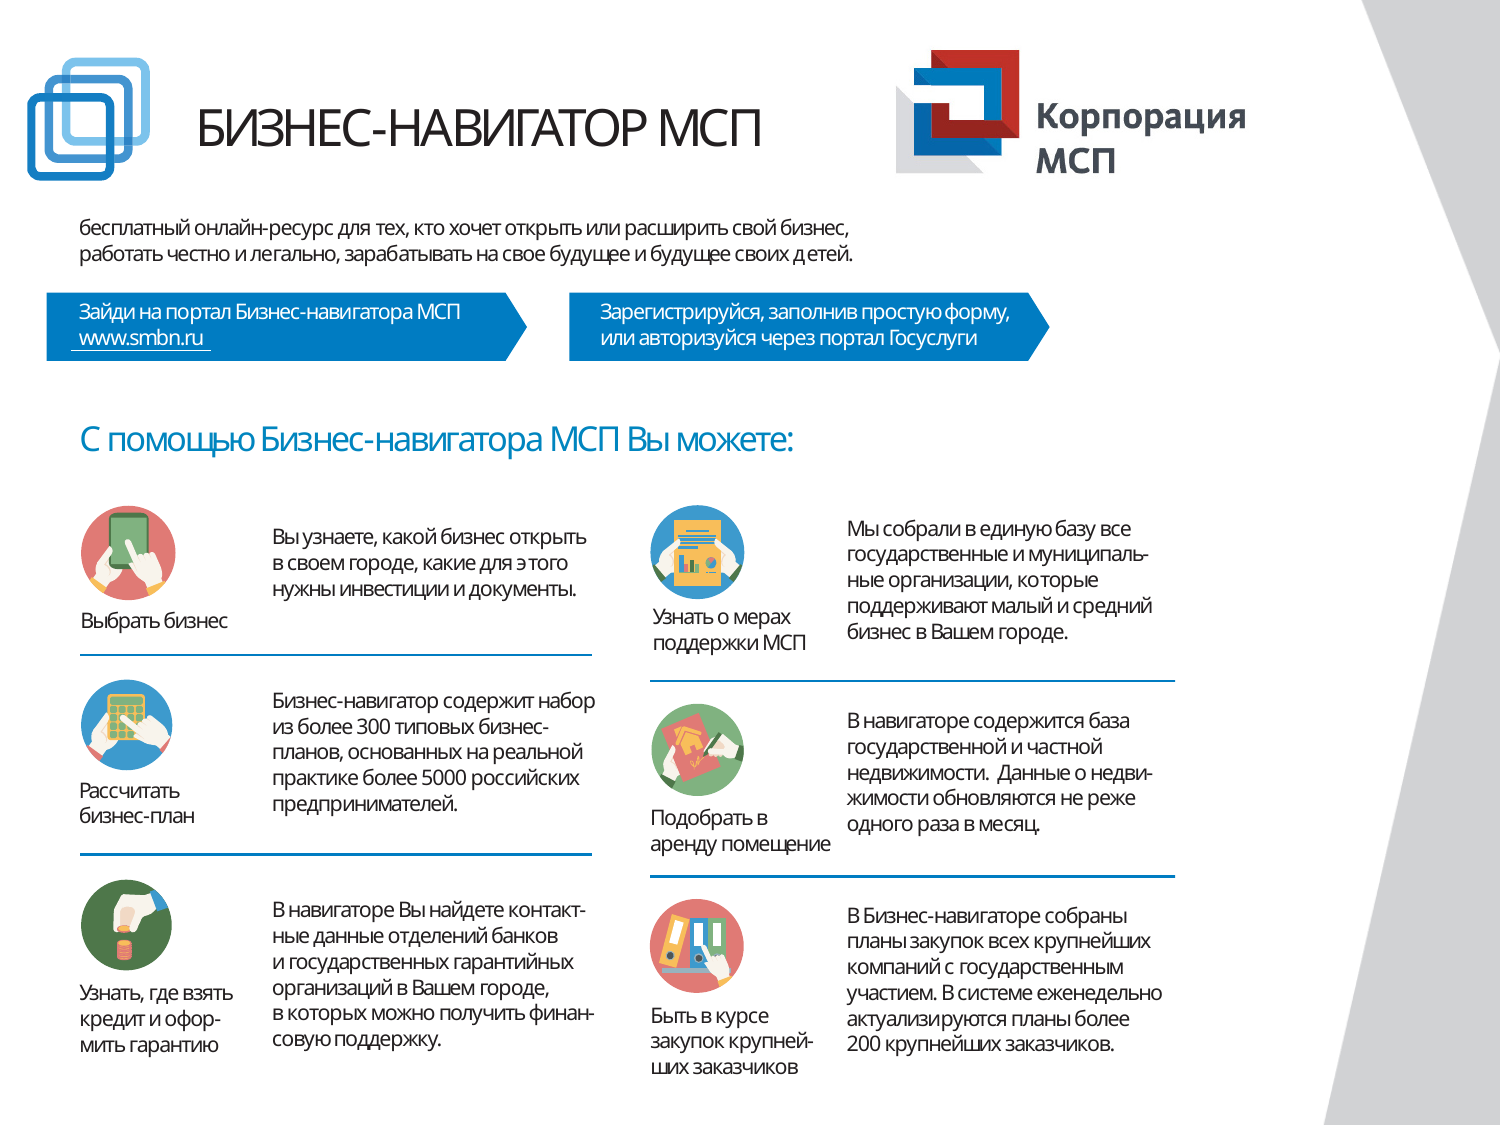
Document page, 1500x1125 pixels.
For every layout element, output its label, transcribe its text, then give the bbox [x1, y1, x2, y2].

picture [0, 0, 1500, 1125]
slide_number 18 [1179, 1046, 1478, 1107]
